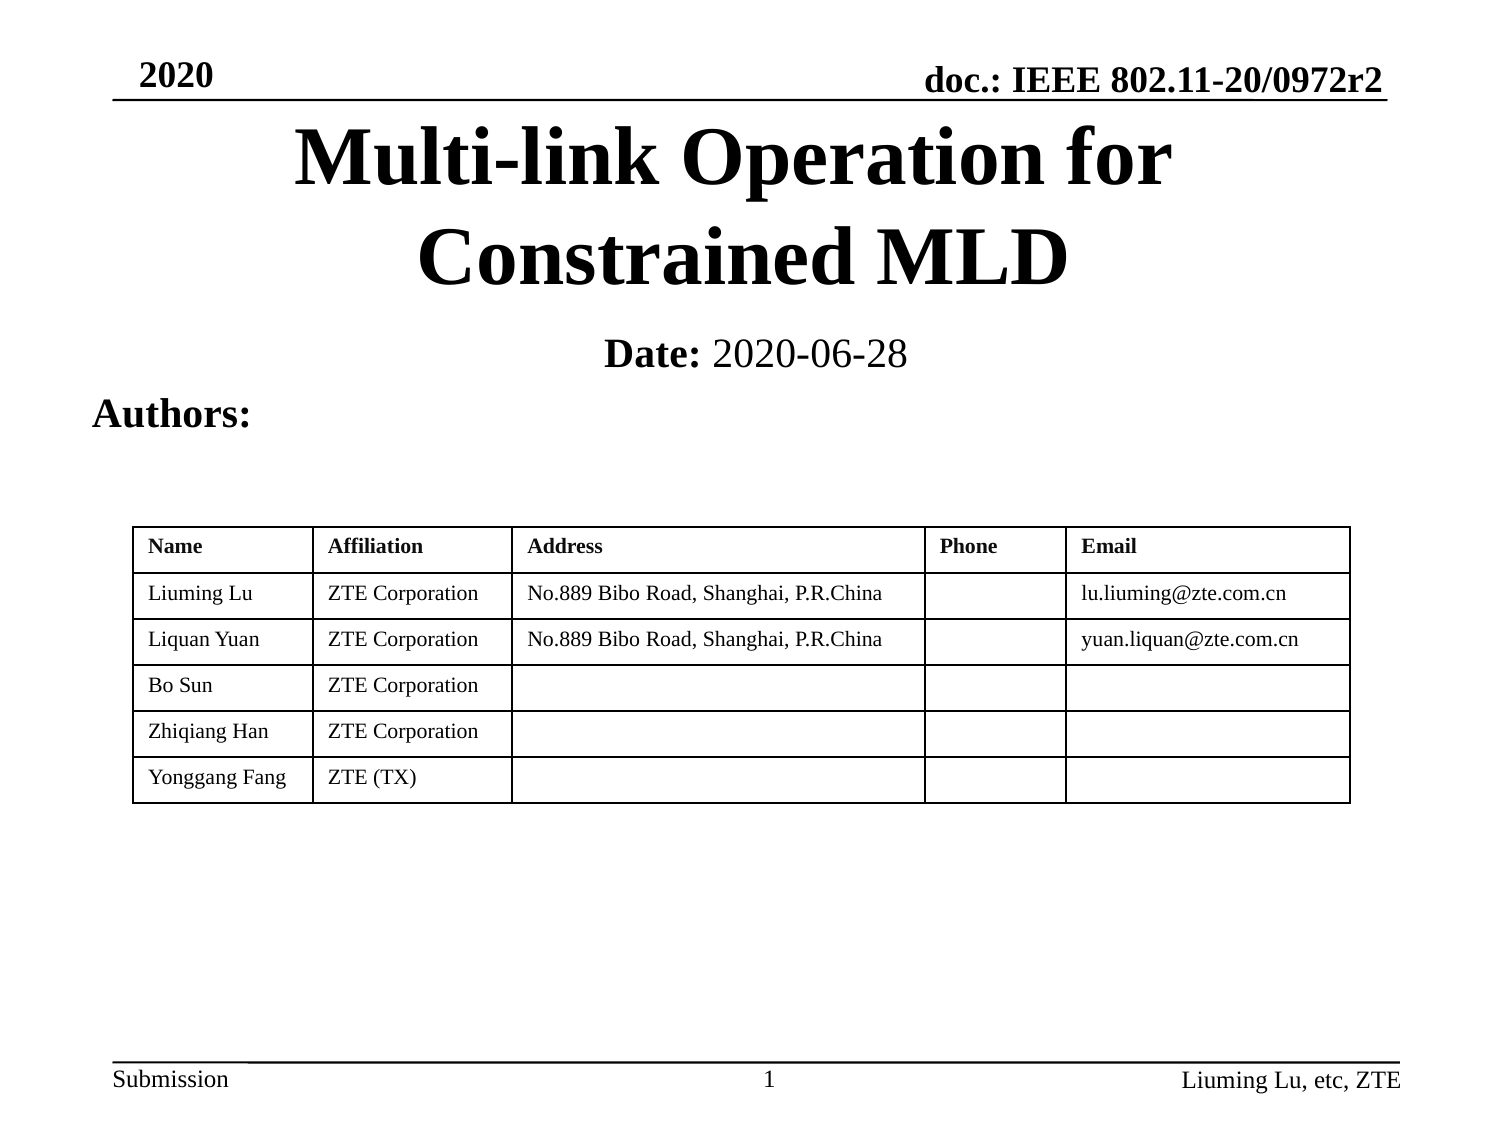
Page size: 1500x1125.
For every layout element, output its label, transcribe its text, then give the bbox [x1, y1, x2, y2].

table_cell ZTE Corporation [314, 574, 511, 618]
table_header Email [1067, 528, 1349, 572]
table_cell yuan.liquan@zte.com.cn [1067, 620, 1349, 664]
table_cell [926, 666, 1065, 710]
table_cell ZTE Corporation [314, 666, 511, 710]
table_cell ZTE Corporation [314, 620, 511, 664]
footer Liuming Lu, etc, ZTE [1178, 1063, 1402, 1095]
text_box Authors: [76, 378, 315, 442]
table_cell ZTE Corporation [314, 712, 511, 756]
text_box Date: 2020-06-28 [118, 318, 1394, 382]
table_cell [1067, 758, 1349, 802]
table_cell No.889 Bibo Road, Shanghai, P.R.China [513, 574, 924, 618]
table_cell lu.liuming@zte.com.cn [1067, 574, 1349, 618]
table_header Affiliation [314, 528, 511, 572]
table_header Phone [926, 528, 1065, 572]
table_cell Liquan Yuan [134, 620, 312, 664]
table_cell [1067, 666, 1349, 710]
table_cell Zhiqiang Han [134, 712, 312, 756]
table_cell [1067, 712, 1349, 756]
table_cell [926, 712, 1065, 756]
table_cell [926, 758, 1065, 802]
table_cell ZTE (TX) [314, 758, 511, 802]
text_box Multi-link Operation for Constrained MLD [76, 113, 1412, 289]
slide_number 1 [741, 1061, 798, 1095]
table_cell [513, 712, 924, 756]
table_header Address [513, 528, 924, 572]
table_cell Bo Sun [134, 666, 312, 710]
table_cell [513, 666, 924, 710]
table_cell [926, 574, 1065, 618]
table_cell [513, 758, 924, 802]
table_header Name [134, 528, 312, 572]
table_cell No.889 Bibo Road, Shanghai, P.R.China [513, 620, 924, 664]
table_cell Yonggang Fang [134, 758, 312, 802]
table_cell [926, 620, 1065, 664]
table_cell Liuming Lu [134, 574, 312, 618]
